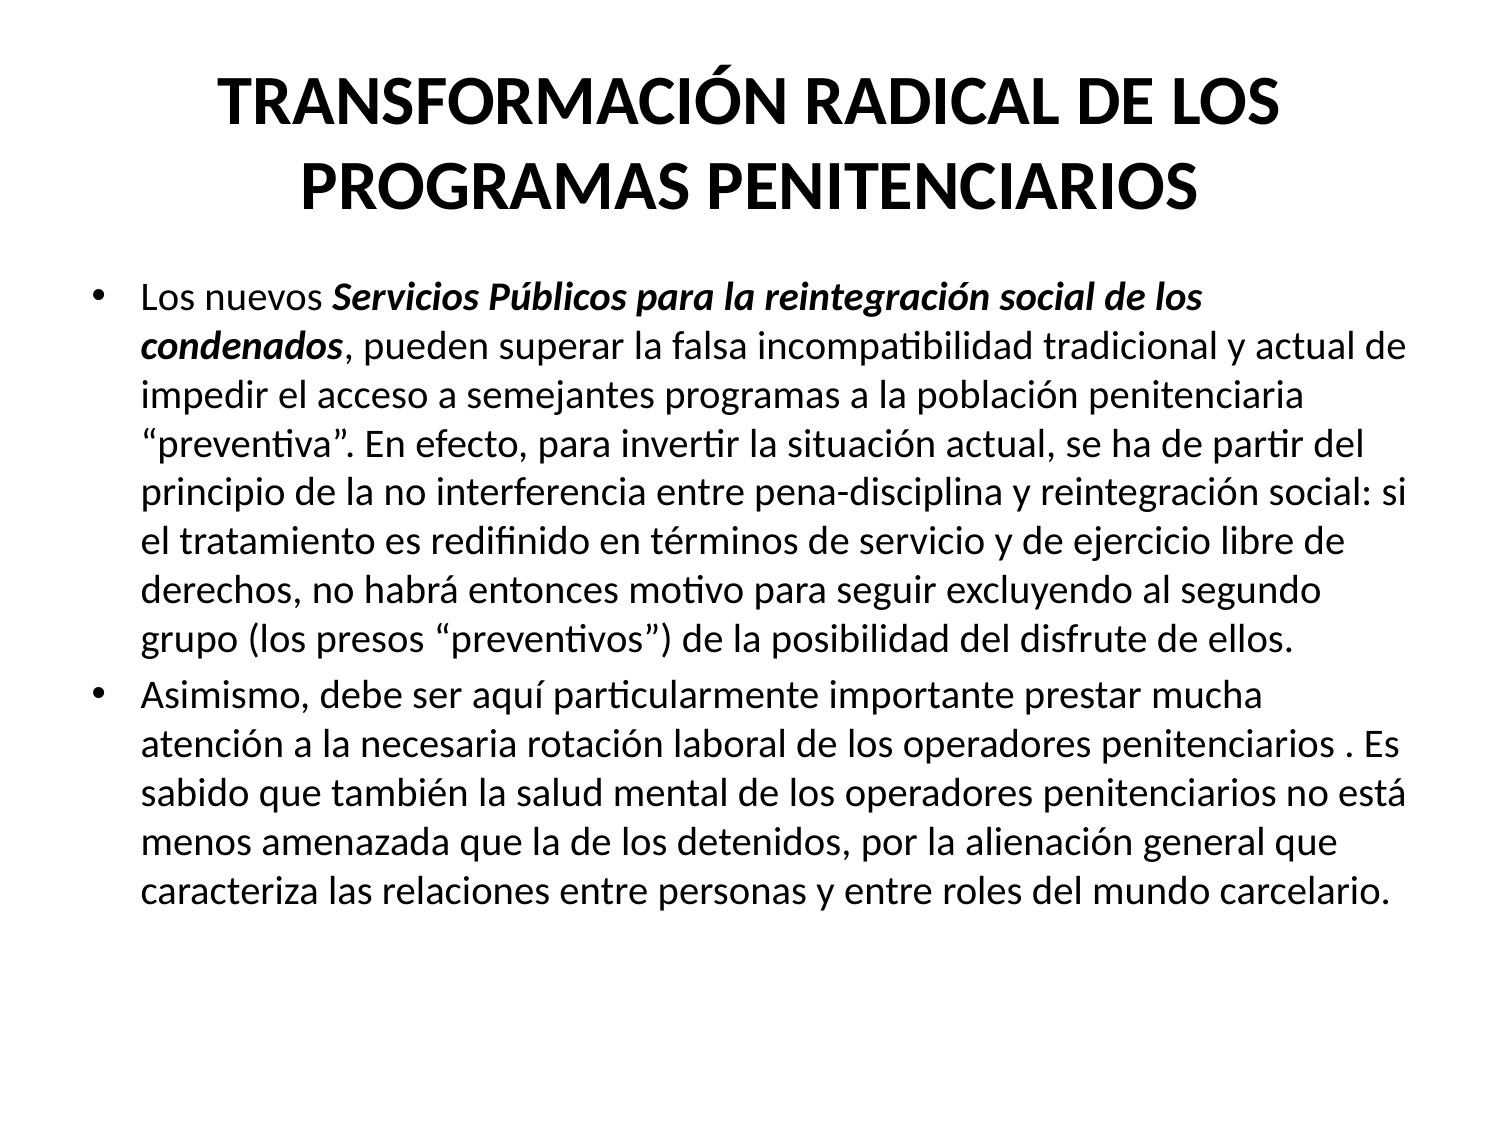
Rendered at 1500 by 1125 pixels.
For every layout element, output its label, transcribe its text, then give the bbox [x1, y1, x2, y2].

list Los nuevos Servicios Públicos para la reintegración social de los condenados, pueden superar la falsa incompatibilidad tradicional y actual de impedir el acceso a semejantes programas a la población penitenciaria “preventiva”. En efecto, para invertir la situación actual, se ha de partir del principio de la no interferencia entre pena-disciplina y reintegración social: si el tratamiento es redifinido en términos de servicio y de ejercicio libre de derechos, no habrá entonces motivo para seguir excluyendo al segundo grupo (los presos “preventivos”) de la posibilidad del disfrute de ellos. Asimismo, debe ser aquí particularmente importante prestar mucha atención a la necesaria rotación laboral de los operadores penitenciarios . Es sabido que también la salud mental de los operadores penitenciarios no está menos amenazada que la de los detenidos, por la alienación general que caracteriza las relaciones entre personas y entre roles del mundo carcelario. [76, 262, 1427, 1005]
title TRANSFORMACIÓN RADICAL DE LOS PROGRAMAS PENITENCIARIOS [75, 45, 1425, 233]
